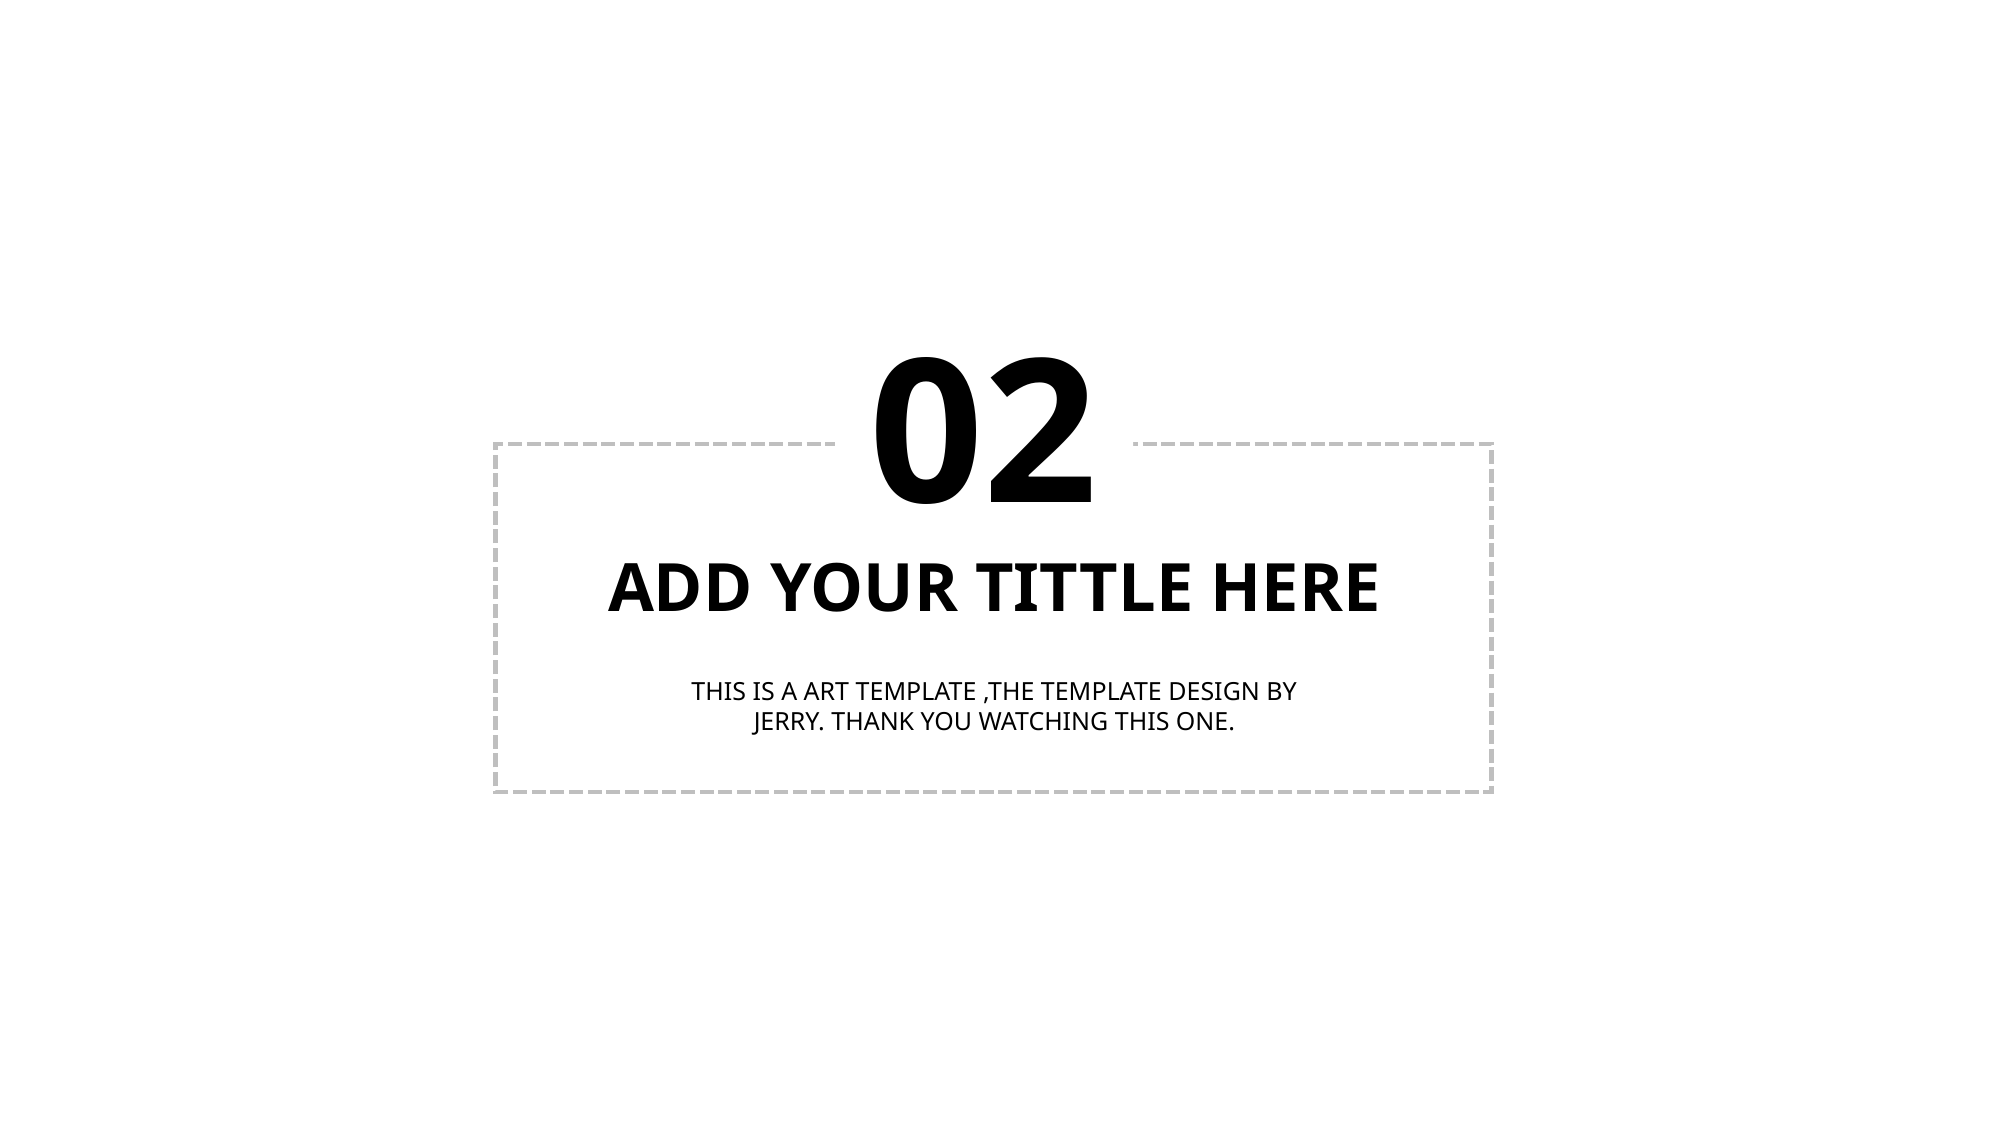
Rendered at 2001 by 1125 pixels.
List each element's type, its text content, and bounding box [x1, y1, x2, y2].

text_box [495, 443, 1492, 793]
text_box ADD YOUR TITTLE HERE [522, 537, 1467, 632]
text_box THIS IS A ART TEMPLATE ,THE TEMPLATE DESIGN BY JERRY. THANK YOU WATCHING THIS ONE. [654, 668, 1336, 743]
text_box 02 [835, 295, 1134, 551]
